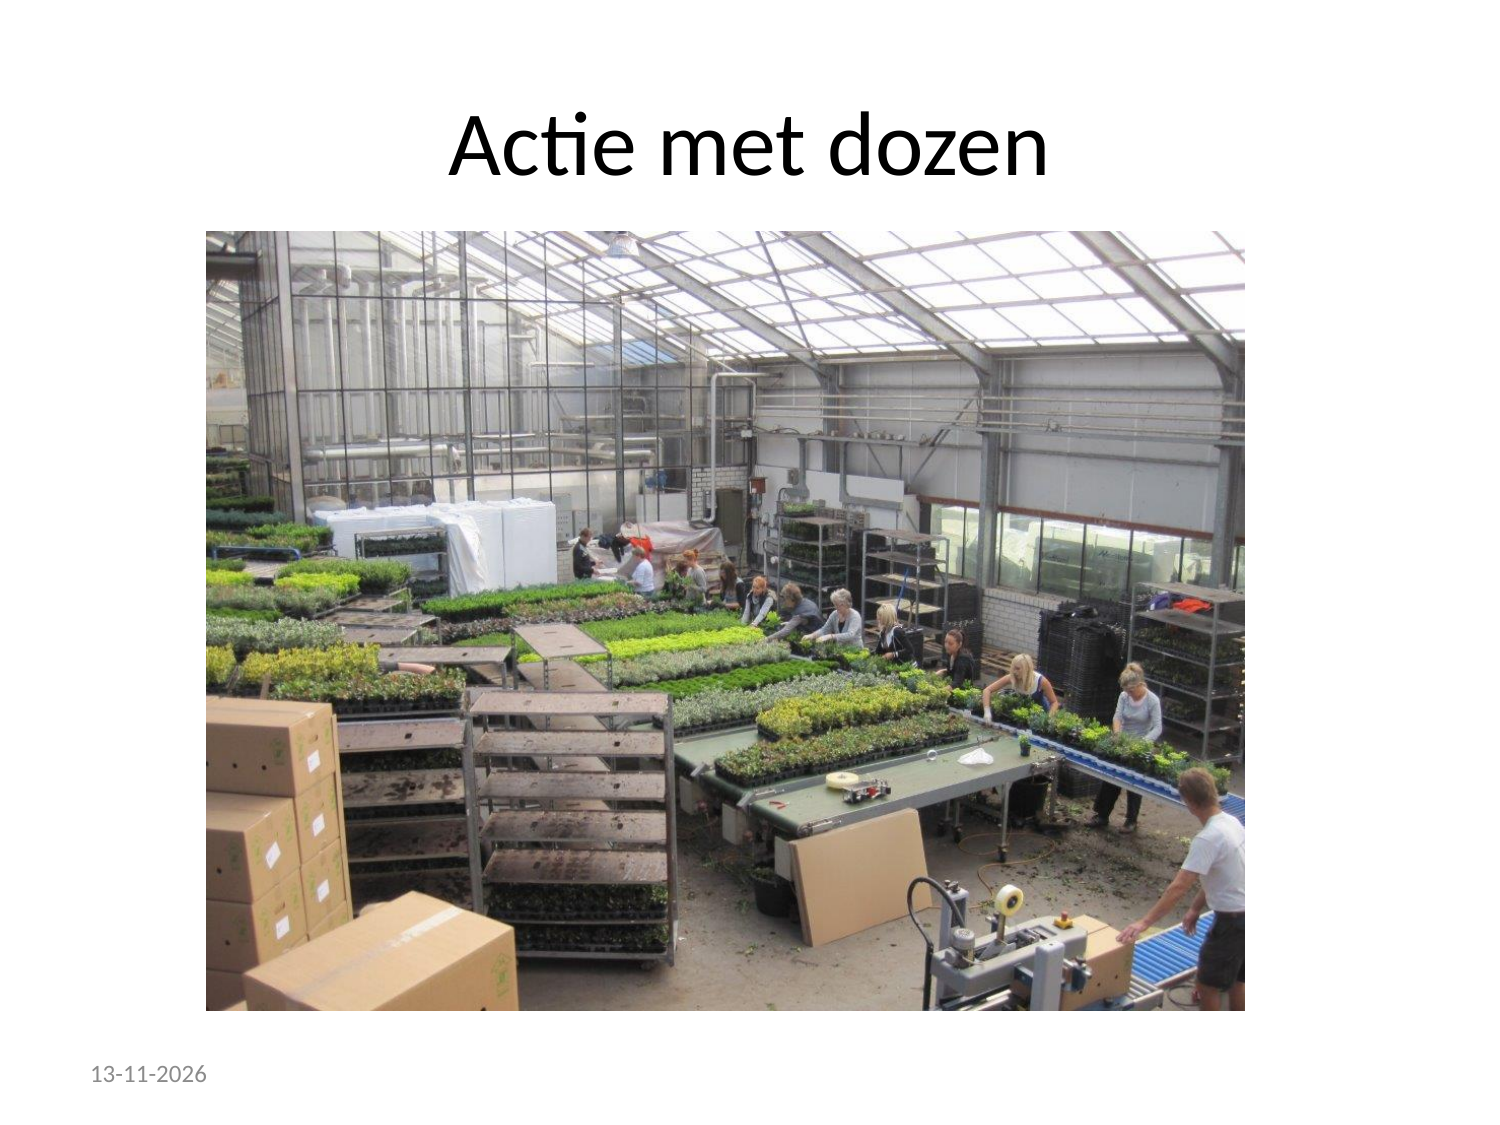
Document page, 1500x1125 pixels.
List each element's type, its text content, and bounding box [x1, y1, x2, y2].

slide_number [75, 1042, 425, 1103]
picture [206, 231, 1246, 1011]
title Actie met dozen [75, 45, 1425, 233]
